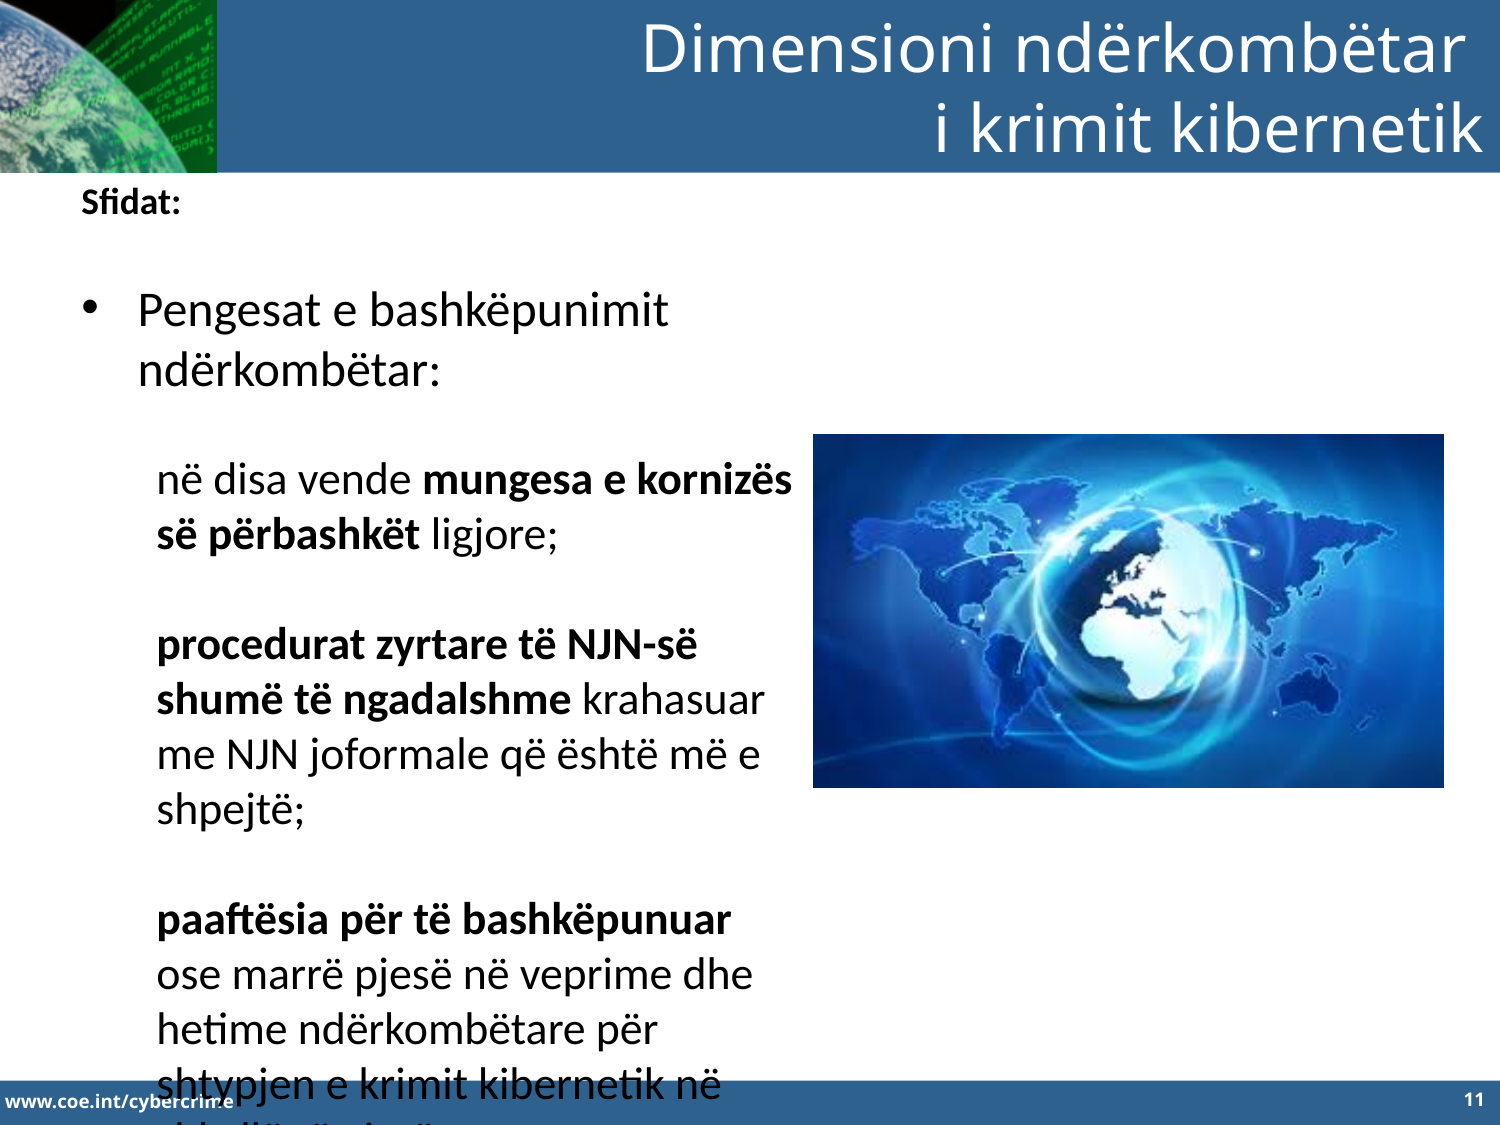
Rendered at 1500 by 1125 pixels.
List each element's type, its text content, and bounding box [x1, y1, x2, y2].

picture [813, 434, 1444, 788]
slide_number 11 [1149, 1079, 1500, 1125]
text_box Dimensioni ndërkombëtar i krimit kibernetik [329, 9, 1500, 162]
text_box Sfidat: Pengesat e bashkëpunimit ndërkombëtar: në disa vende mungesa e kornizës së përbashkët ligjore; procedurat zyrtare të NJN-së shumë të ngadalshme krahasuar me NJN joformale që është më e shpejtë; paaftësia për të bashkëpunuar ose marrë pjesë në veprime dhe hetime ndërkombëtare për shtypjen e krimit kibernetik në shkallë të gjerë. [66, 99, 817, 1125]
picture [0, 1, 217, 173]
